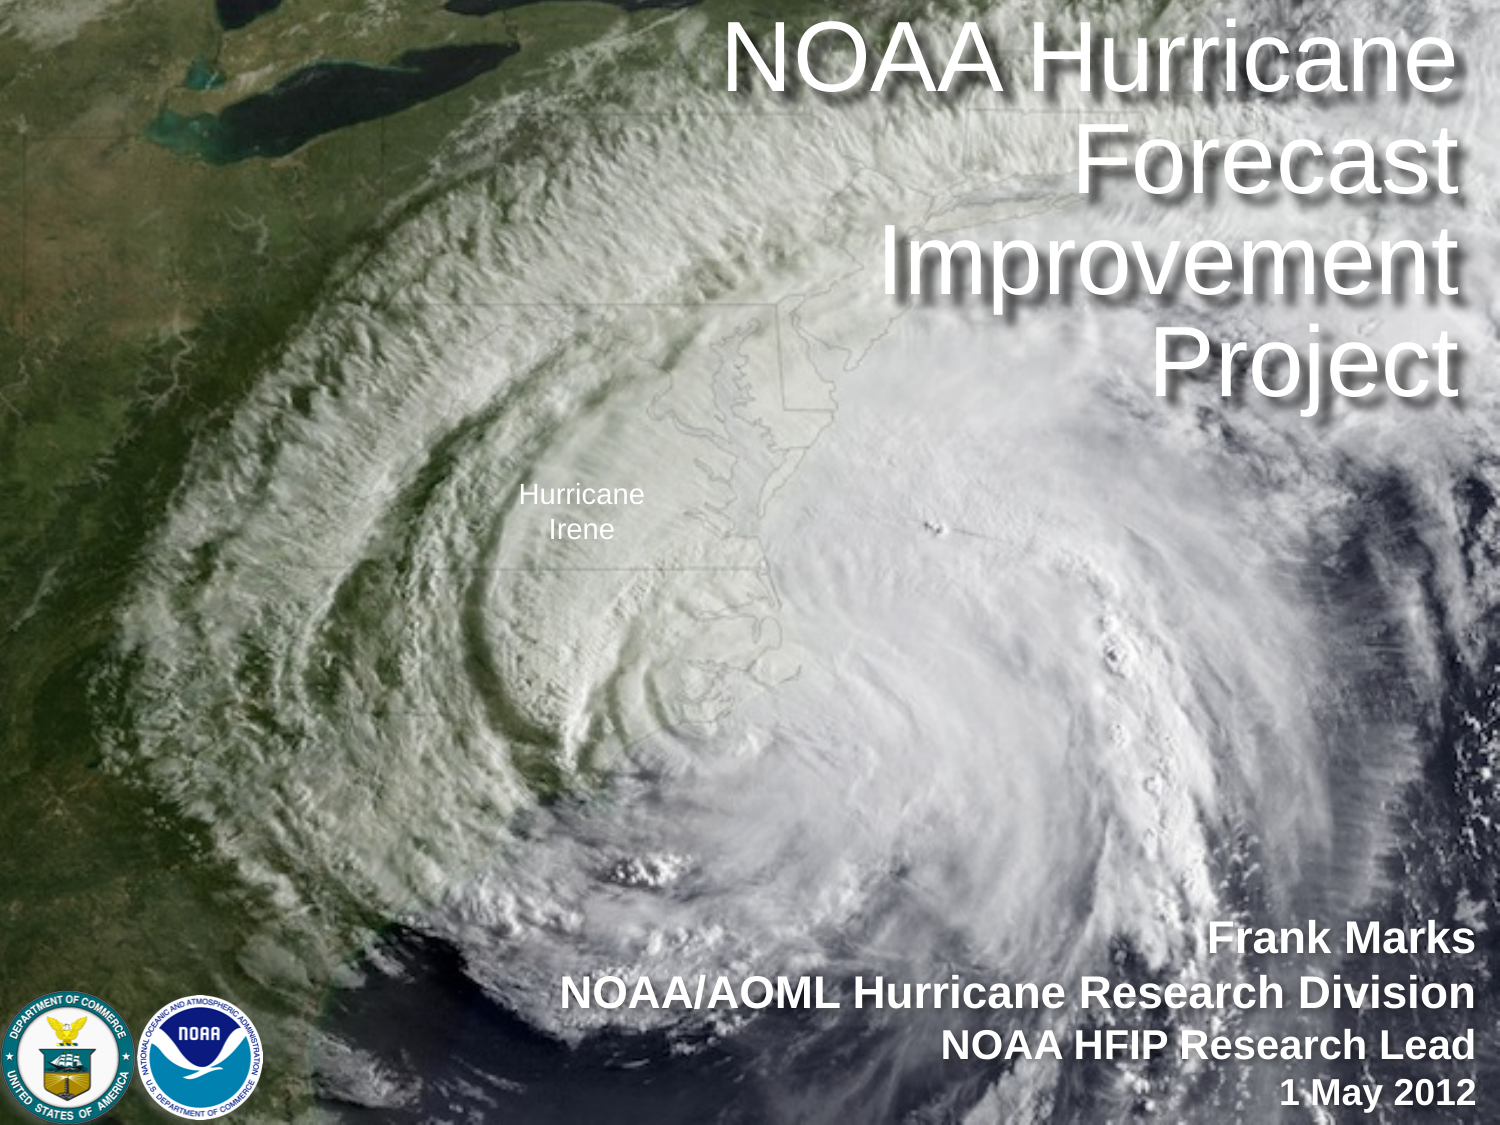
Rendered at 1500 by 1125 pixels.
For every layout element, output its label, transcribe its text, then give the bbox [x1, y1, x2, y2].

picture [0, 0, 1500, 1125]
title NOAA Hurricane Forecast Improvement Project [683, 8, 1490, 419]
subtitle Frank Marks NOAA/AOML Hurricane Research Division NOAA HFIP Research Lead 1 May 2012 [323, 900, 1492, 1117]
